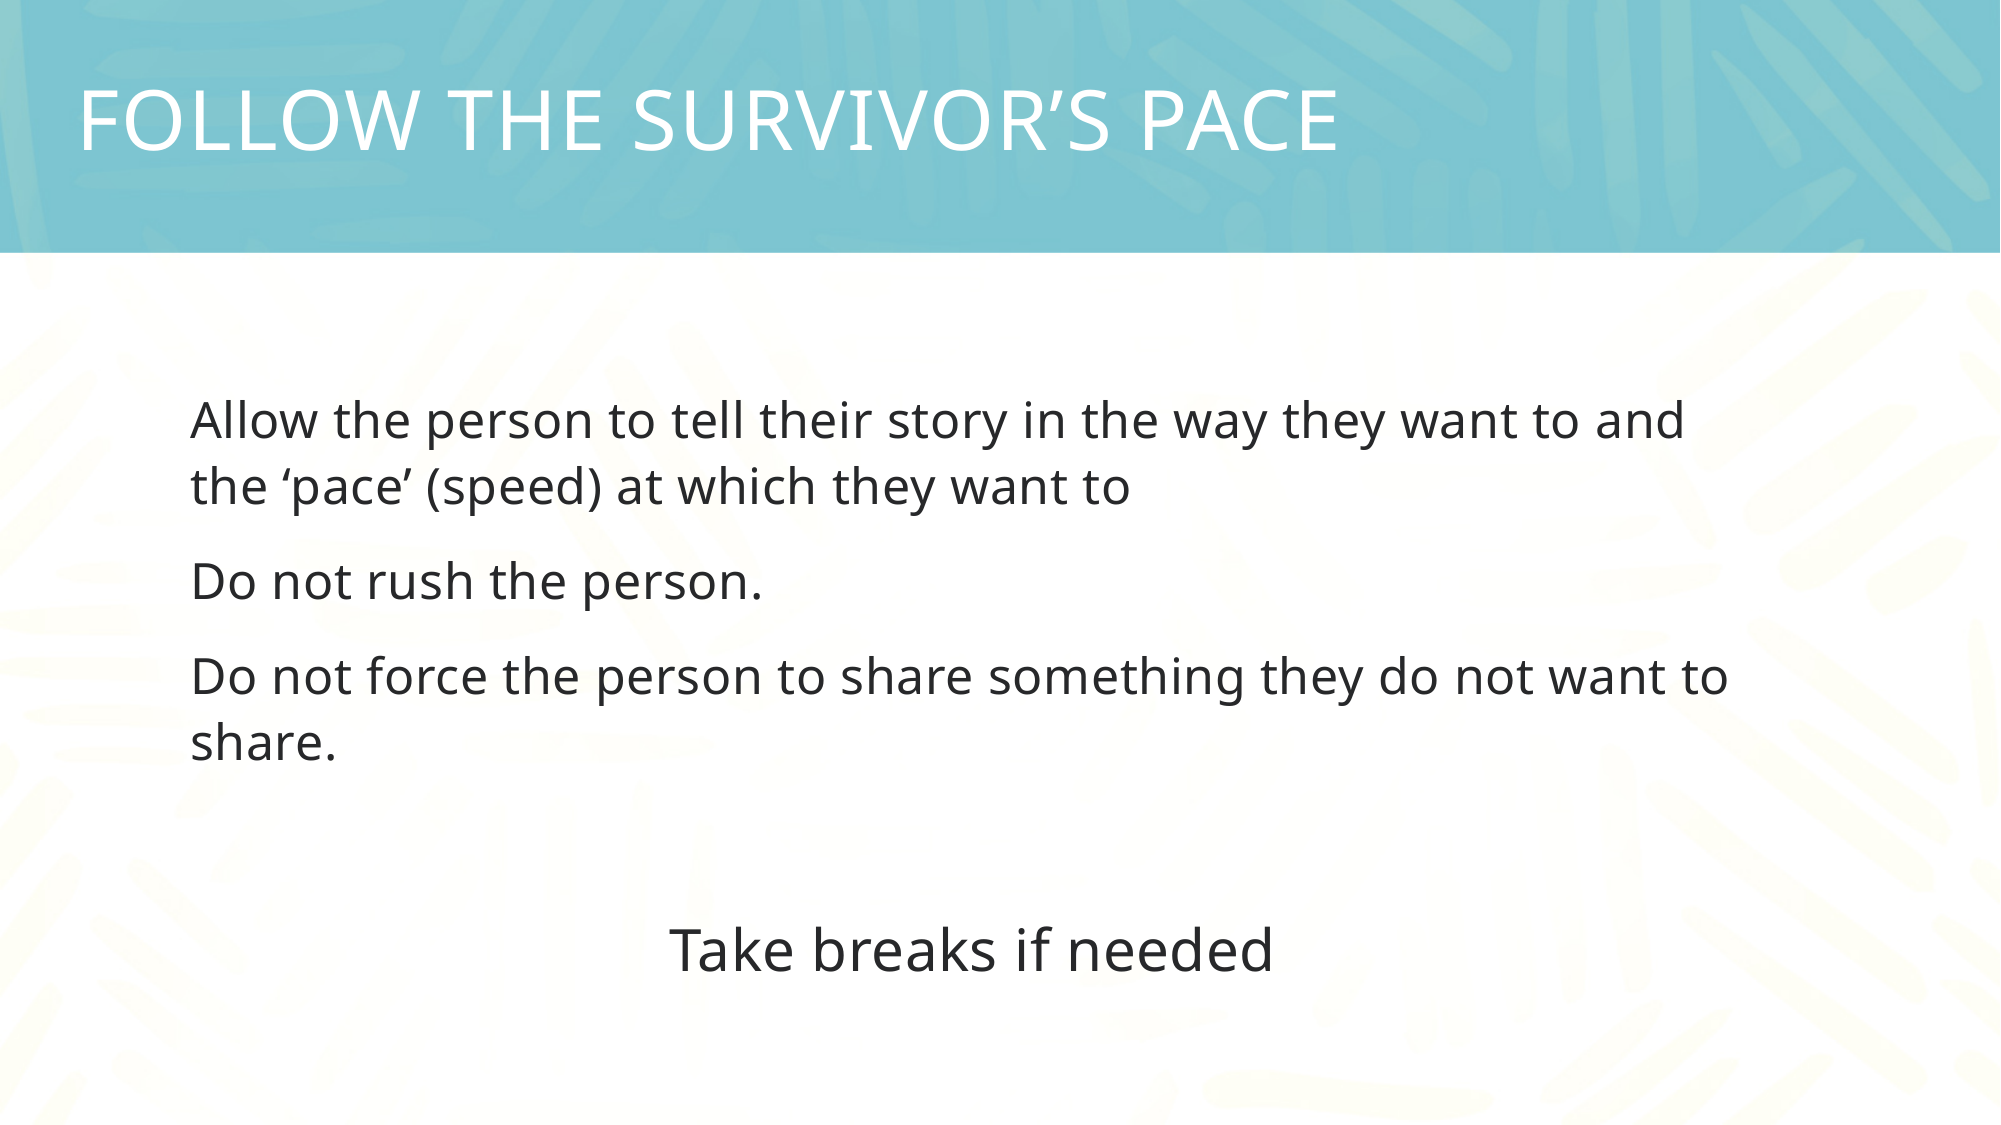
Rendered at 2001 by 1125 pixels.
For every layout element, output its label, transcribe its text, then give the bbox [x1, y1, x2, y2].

list Allow the person to tell their story in the way they want to and the ‘pace’ (speed) at which they want to Do not rush the person. Do not force the person to share something they do not want to share. Take breaks if needed [167, 374, 1763, 1036]
picture [0, 0, 2000, 1125]
title Follow the survivor’s pace [61, 33, 1938, 220]
